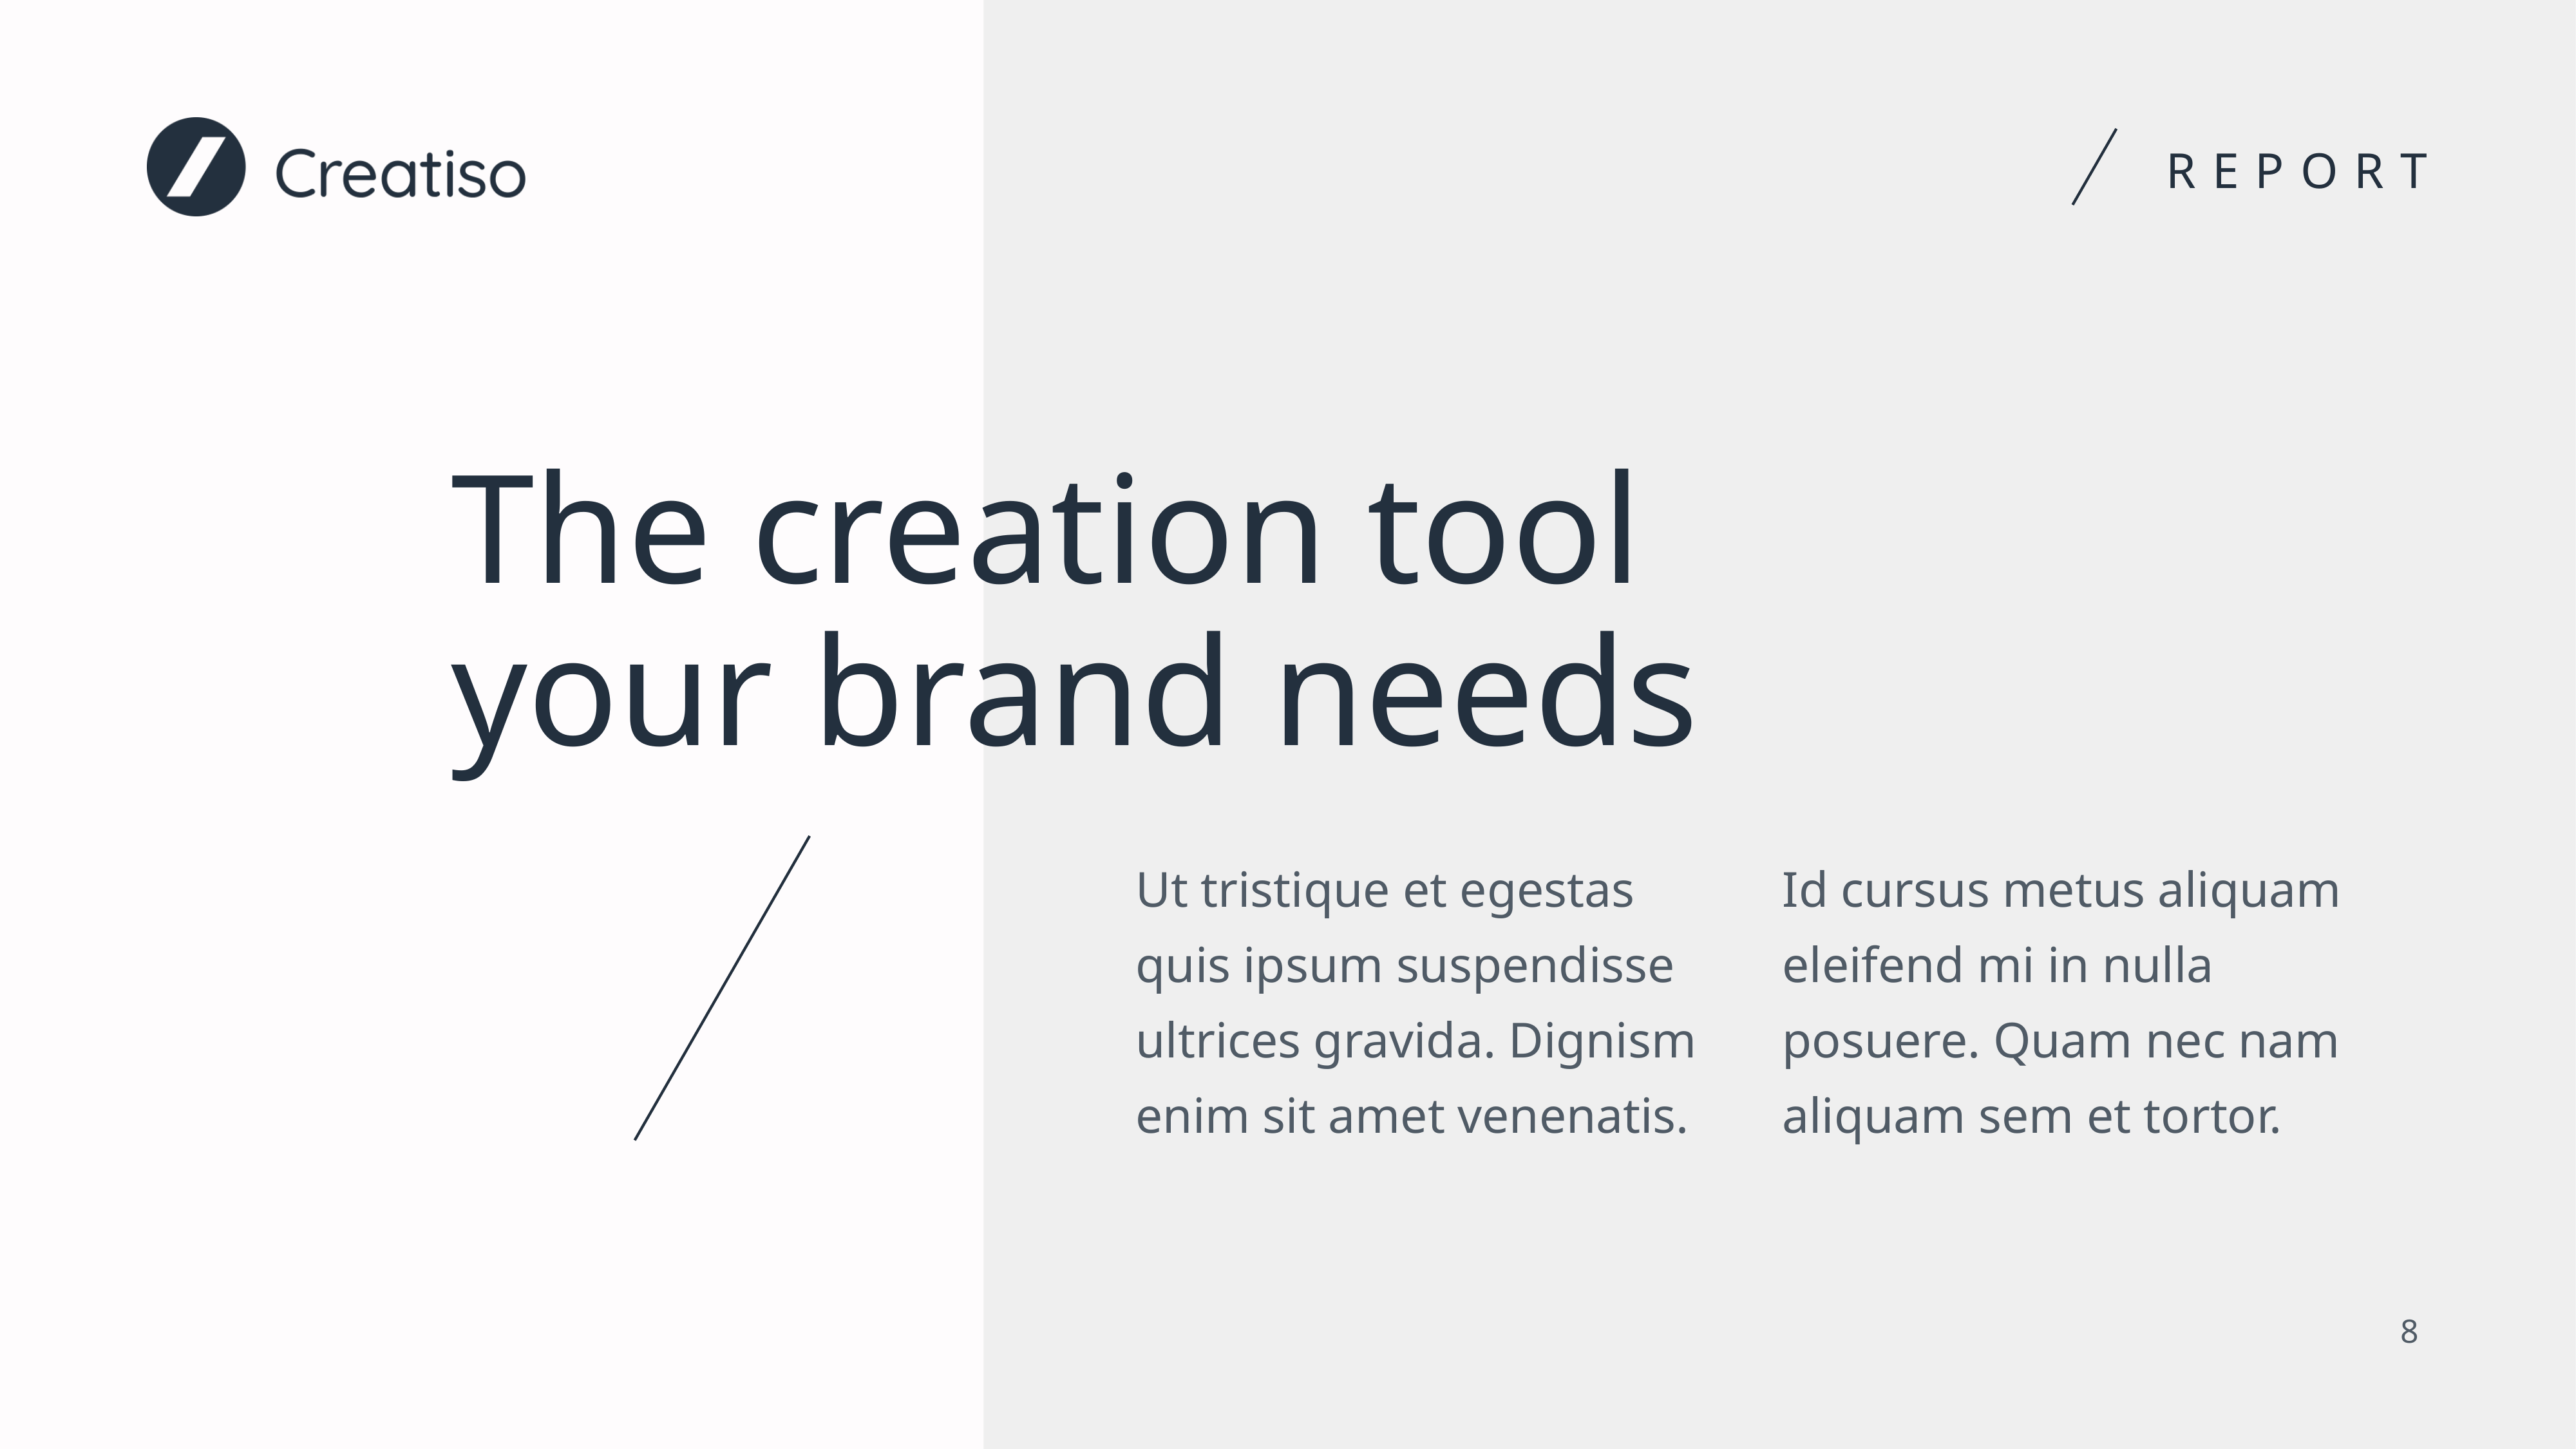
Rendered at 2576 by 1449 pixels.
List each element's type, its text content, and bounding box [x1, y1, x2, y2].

slide_number 8 [2353, 1294, 2467, 1372]
picture [147, 117, 526, 216]
list Ut tristique et egestas quis ipsum suspendisse ultrices gravida. Dignism enim sit amet venenatis. Id cursus metus aliquam eleifend mi in nulla posuere. Quam nec nam aliquam sem et tortor. [1135, 841, 2353, 1135]
list The creation tool your brand needs [451, 453, 1897, 786]
list Report [2139, 133, 2429, 200]
